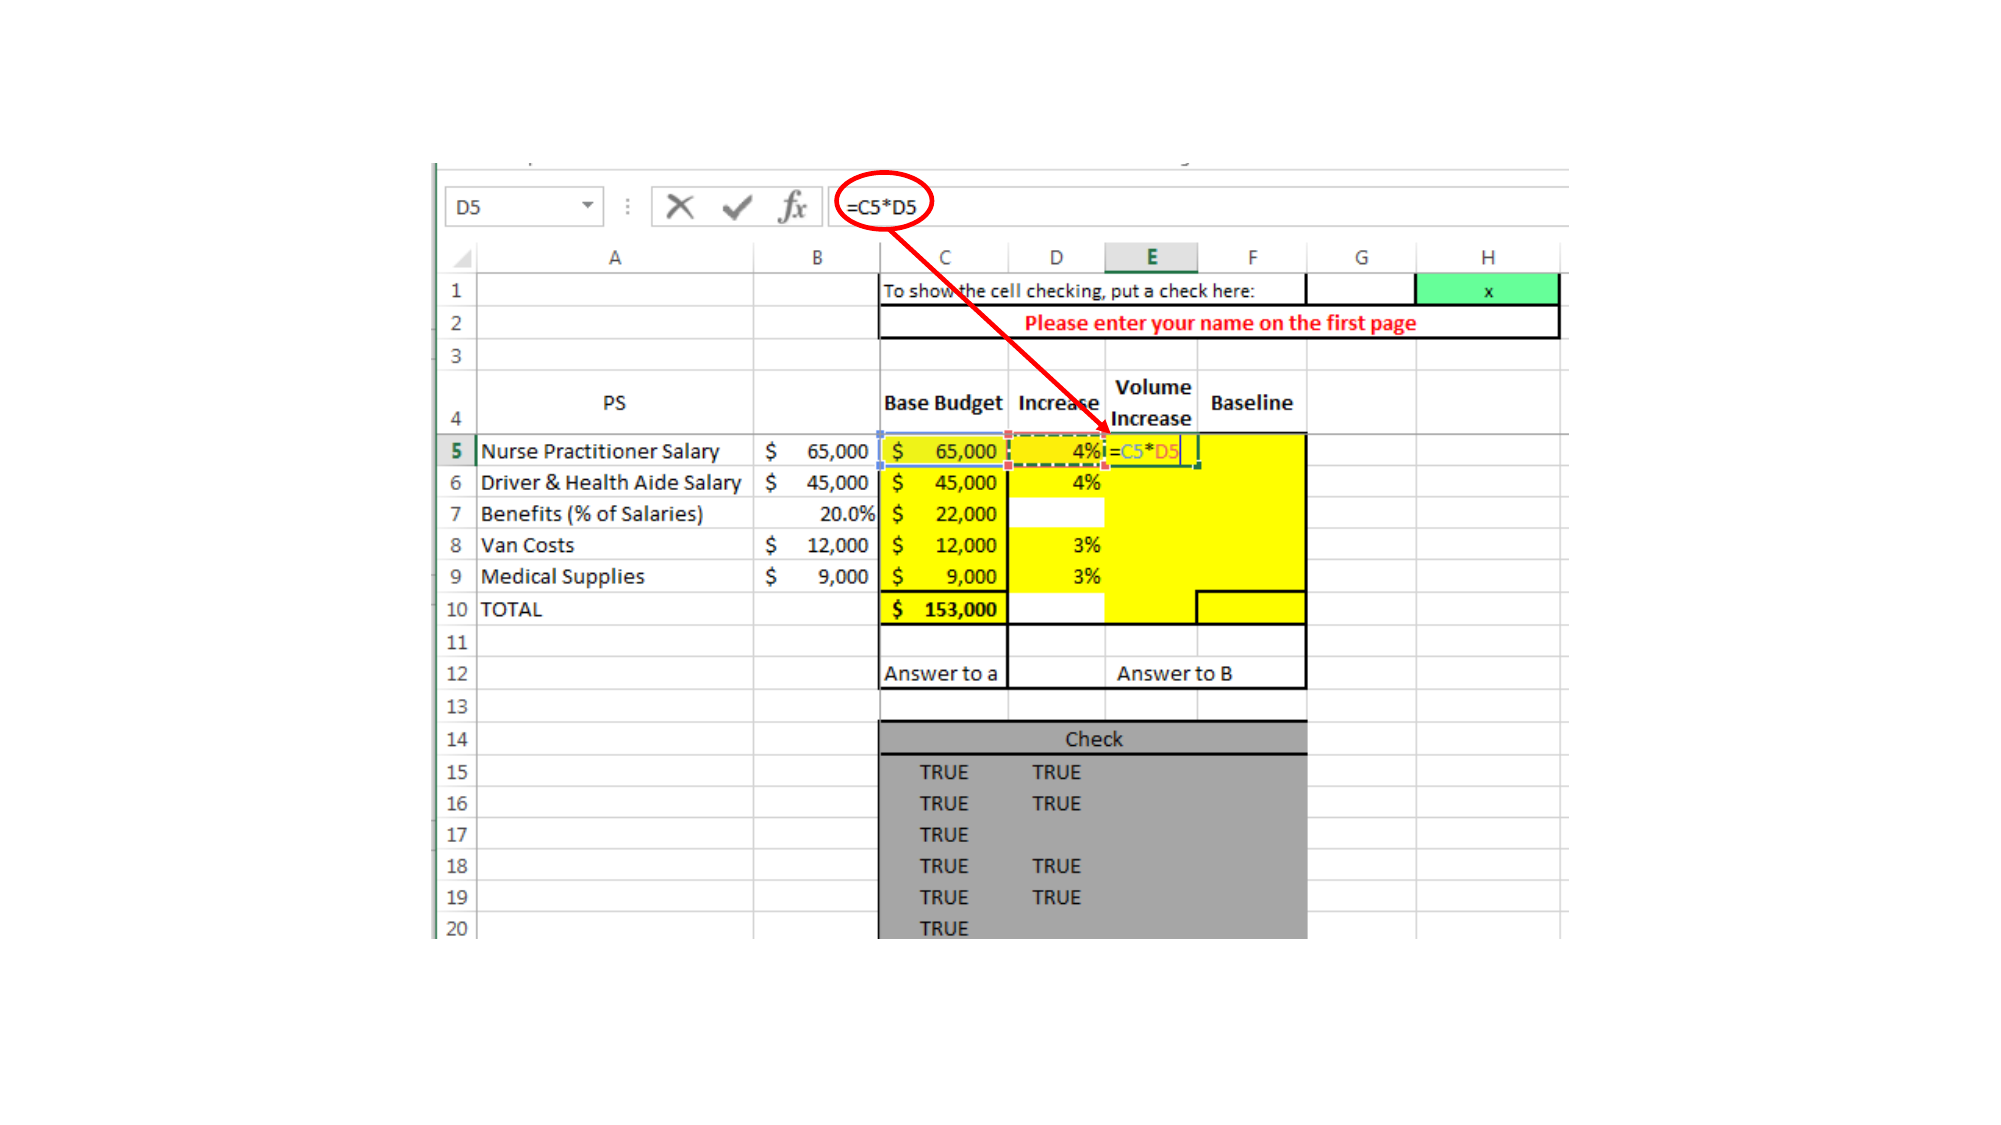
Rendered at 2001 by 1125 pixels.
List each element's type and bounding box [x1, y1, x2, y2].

list [431, 163, 1569, 939]
text_box [889, 229, 1111, 434]
